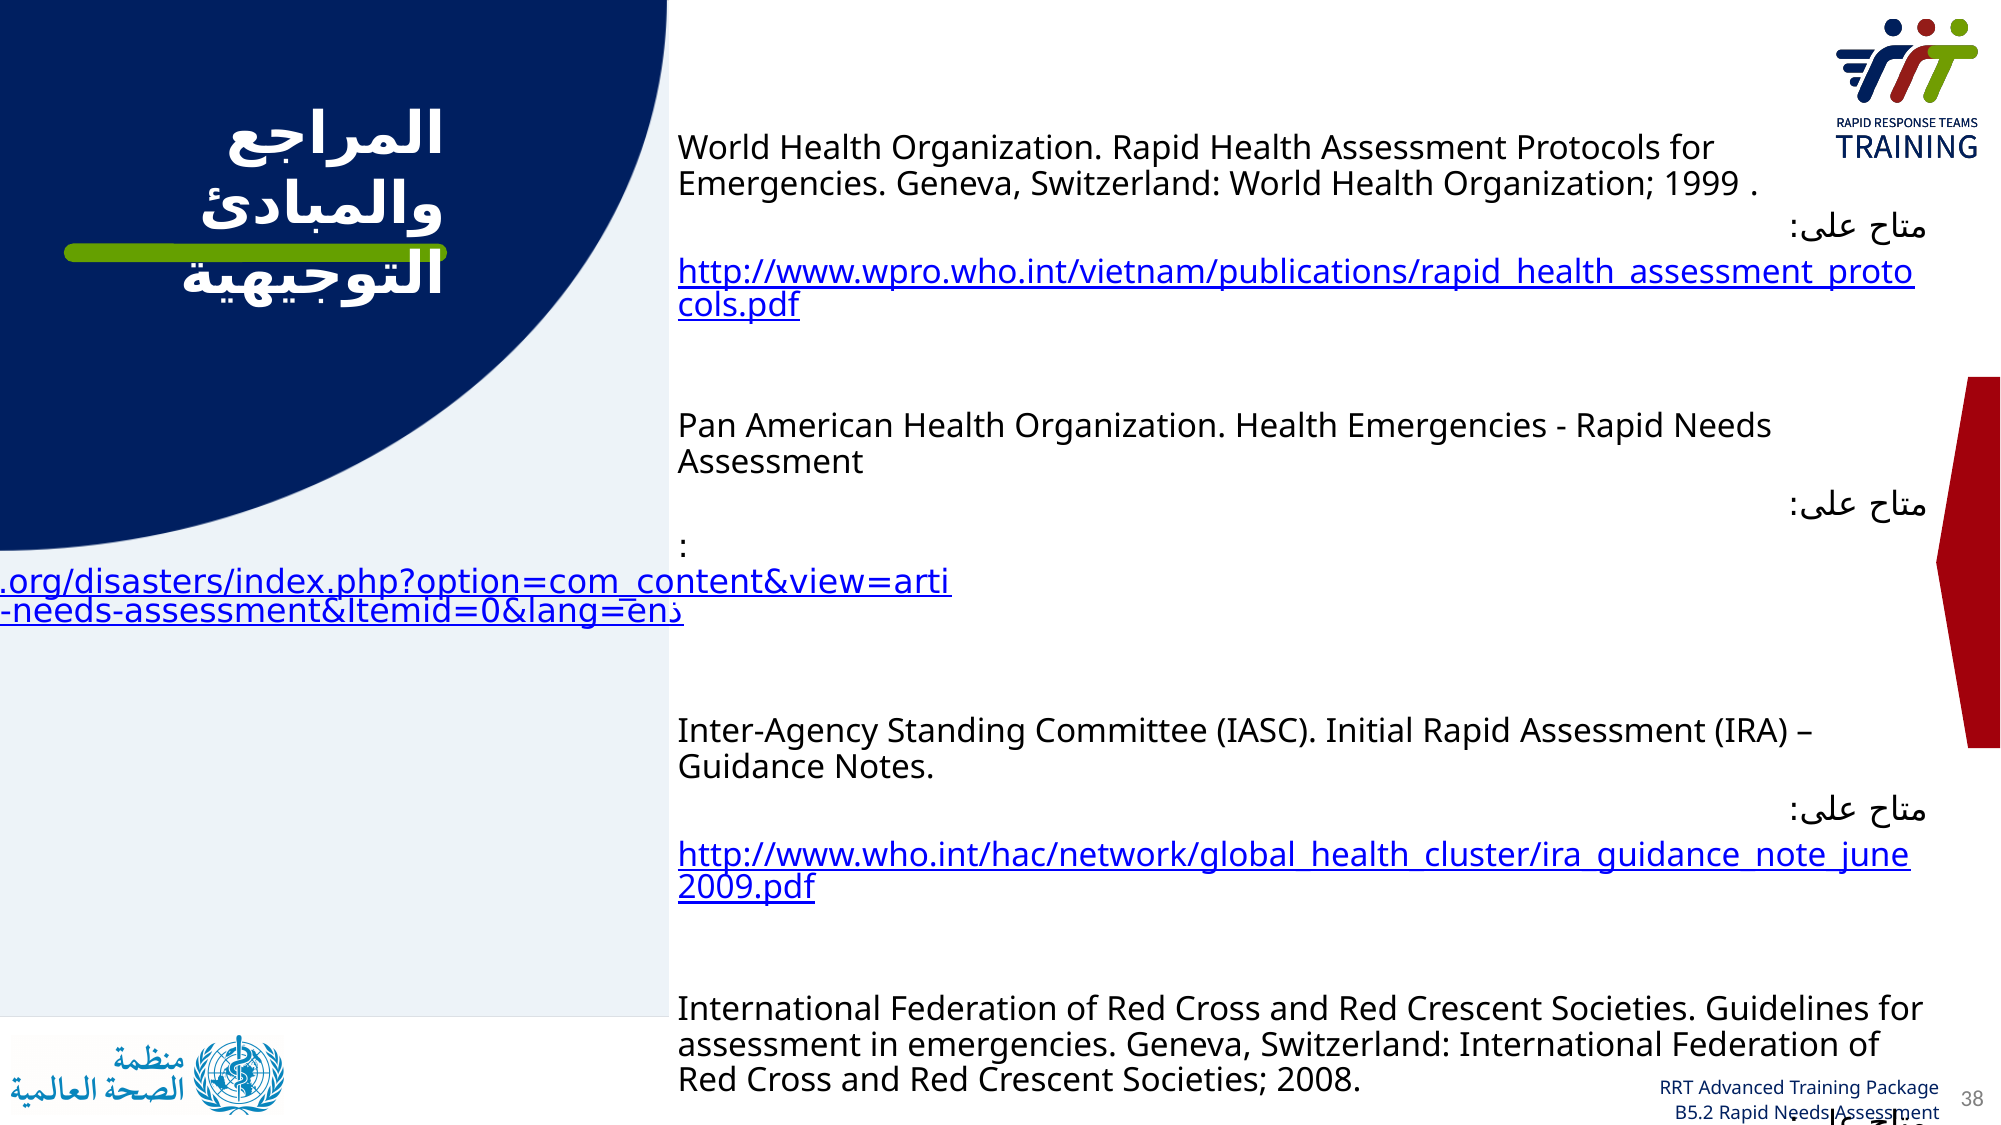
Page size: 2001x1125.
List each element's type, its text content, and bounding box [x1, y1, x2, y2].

list World Health Organization. Rapid Health Assessment Protocols for Emergencies. Geneva, Switzerland: World Health Organization; 1999 . متاح على: http://www.wpro.who.int/vietnam/publications/rapid_health_assessment_protocols.pdf Pan American Health Organization. Health Emergencies - Rapid Needs Assessment متاح على: :https://www.paho.org/disasters/index.php?option=com_content&view=article&id=744:rapid-needs-assessment&Itemid=0&lang=enذ Inter-Agency Standing Committee (IASC). Initial Rapid Assessment (IRA) – Guidance Notes. متاح على: http://www.who.int/hac/network/global_health_cluster/ira_guidance_note_june2009.pdf International Federation of Red Cross and Red Crescent Societies. Guidelines for assessment in emergencies. Geneva, Switzerland: International Federation of Red Cross and Red Crescent Societies; 2008. متاح على: http://www.ifrc.org/Global/Publications/disasters/guidelines/guidelines-emergency.pdf [677, 130, 1929, 1024]
picture [241, 1050, 247, 1059]
picture [1835, 19, 1978, 167]
picture [11, 1035, 284, 1115]
picture [0, 0, 669, 1018]
text_box المراجع والمبادئ التوجيهية [20, 87, 453, 313]
